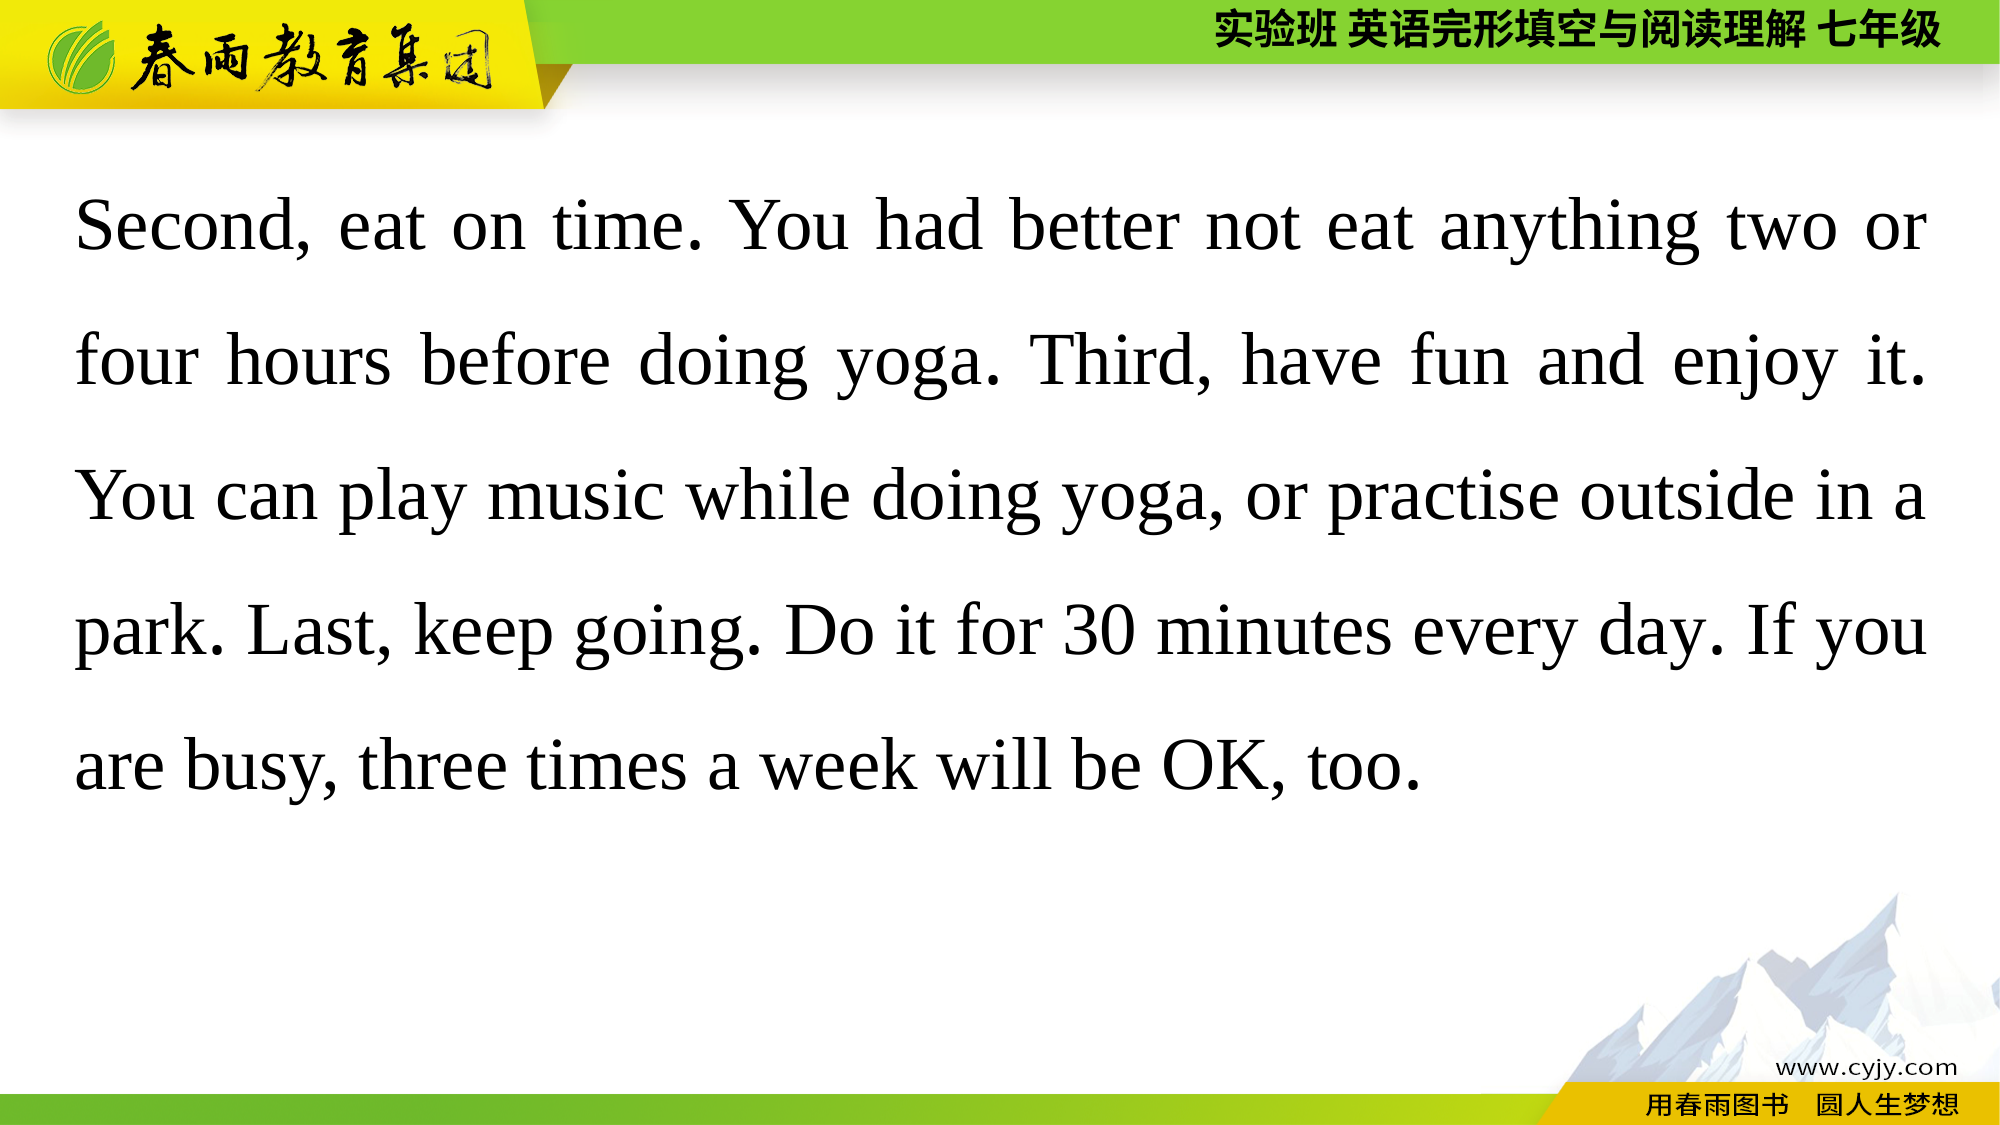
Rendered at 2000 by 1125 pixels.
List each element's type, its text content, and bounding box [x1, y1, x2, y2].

picture [0, 0, 2000, 1125]
list Second, eat on time. You had better not eat anything two or four hours before doing yoga. Third, have fun and enjoy it. You can play music while doing yoga, or practise outside in a park. Last, keep going. Do it for 30 minutes every day. If you are busy, three times a week will be OK, too. [59, 122, 1944, 802]
